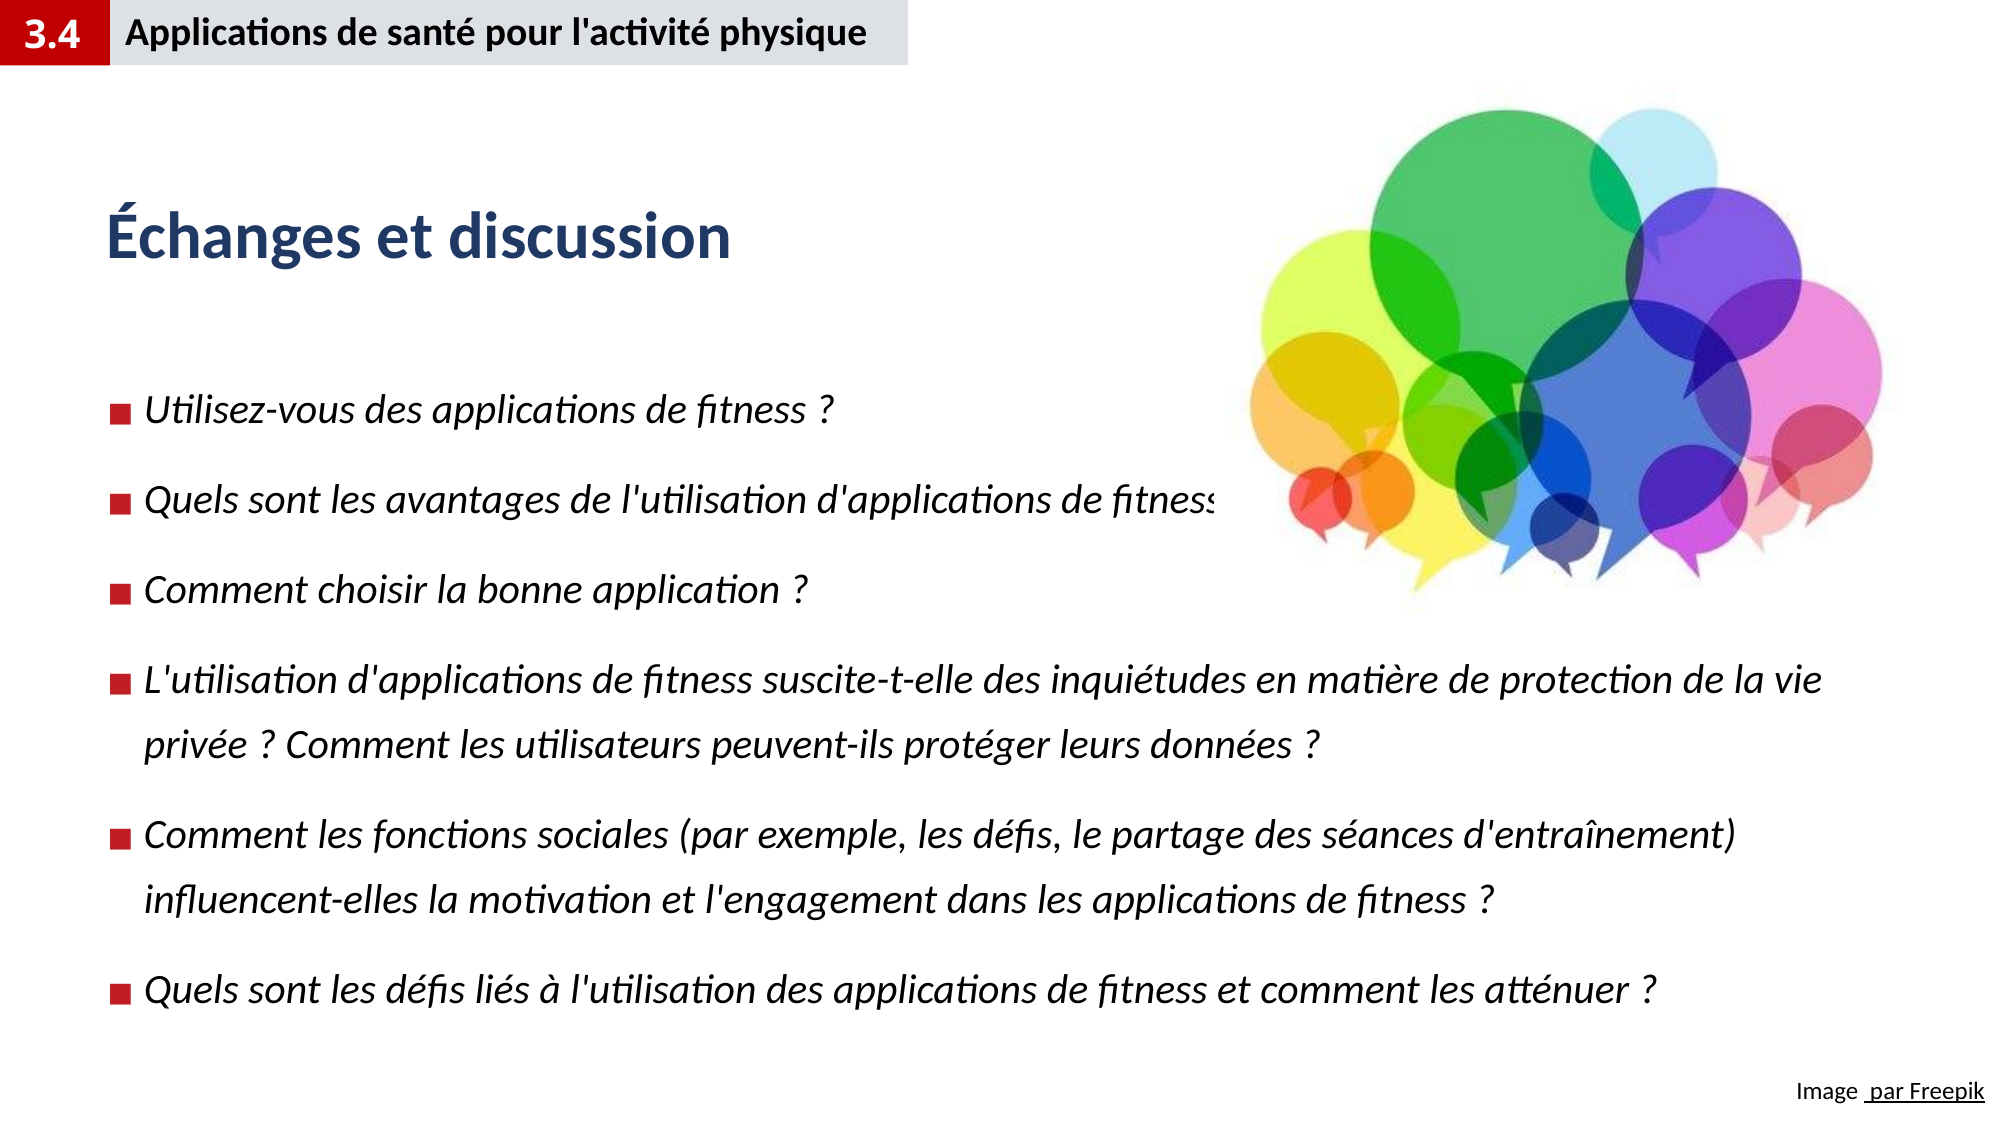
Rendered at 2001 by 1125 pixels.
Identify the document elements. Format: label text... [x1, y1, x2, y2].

picture [1213, 84, 1906, 617]
text_box Image par Freepik [989, 1066, 2000, 1112]
text_box Applications de santé pour l'activité physique [110, 0, 909, 66]
title Échanges et discussion [91, 177, 1208, 297]
list Utilisez-vous des applications de fitness ? Quels sont les avantages de l'utilisation d'applications de fitness ? Comment choisir la bonne application ? L'utilisation d'applications de fitness suscite-t-elle des inquiétudes en matière de protection de la vie privée ? Comment les utilisateurs peuvent-ils protéger leurs données ? Comment les fonctions sociales (par exemple, les défis, le partage des séances d'entraînement) influencent-elles la motivation et l'engagement dans les applications de fitness ? Quels sont les défis liés à l'utilisation des applications de fitness et comment les atténuer ? [91, 358, 1906, 1051]
text_box [0, 0, 110, 66]
text_box 3.4 [9, 9, 102, 56]
